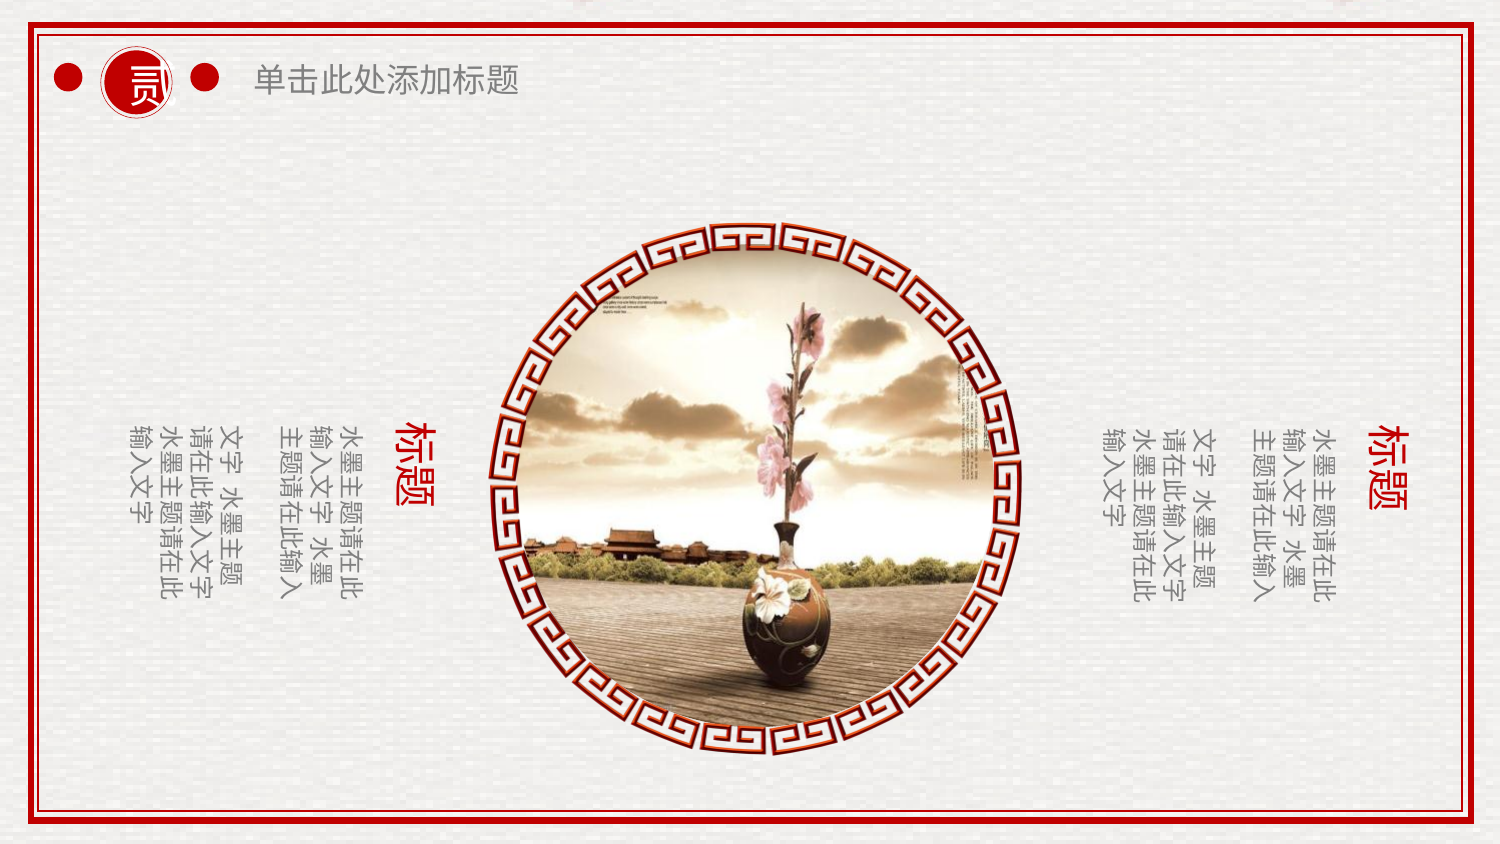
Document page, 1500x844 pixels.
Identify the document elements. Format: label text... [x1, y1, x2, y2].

text_box 水墨主题请在此 输入文字 水墨 主题请在此输入 文字 水墨主题 请在此输入文字 水墨主题请在此 输入文字 [101, 410, 375, 610]
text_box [488, 222, 1022, 756]
text_box 标题 [1339, 409, 1424, 514]
text_box 标题 [366, 406, 451, 510]
text_box 水墨主题请在此 输入文字 水墨 主题请在此输入 文字 水墨主题 请在此输入文字 水墨主题请在此 输入文字 [1074, 413, 1348, 613]
picture [0, 0, 1500, 844]
